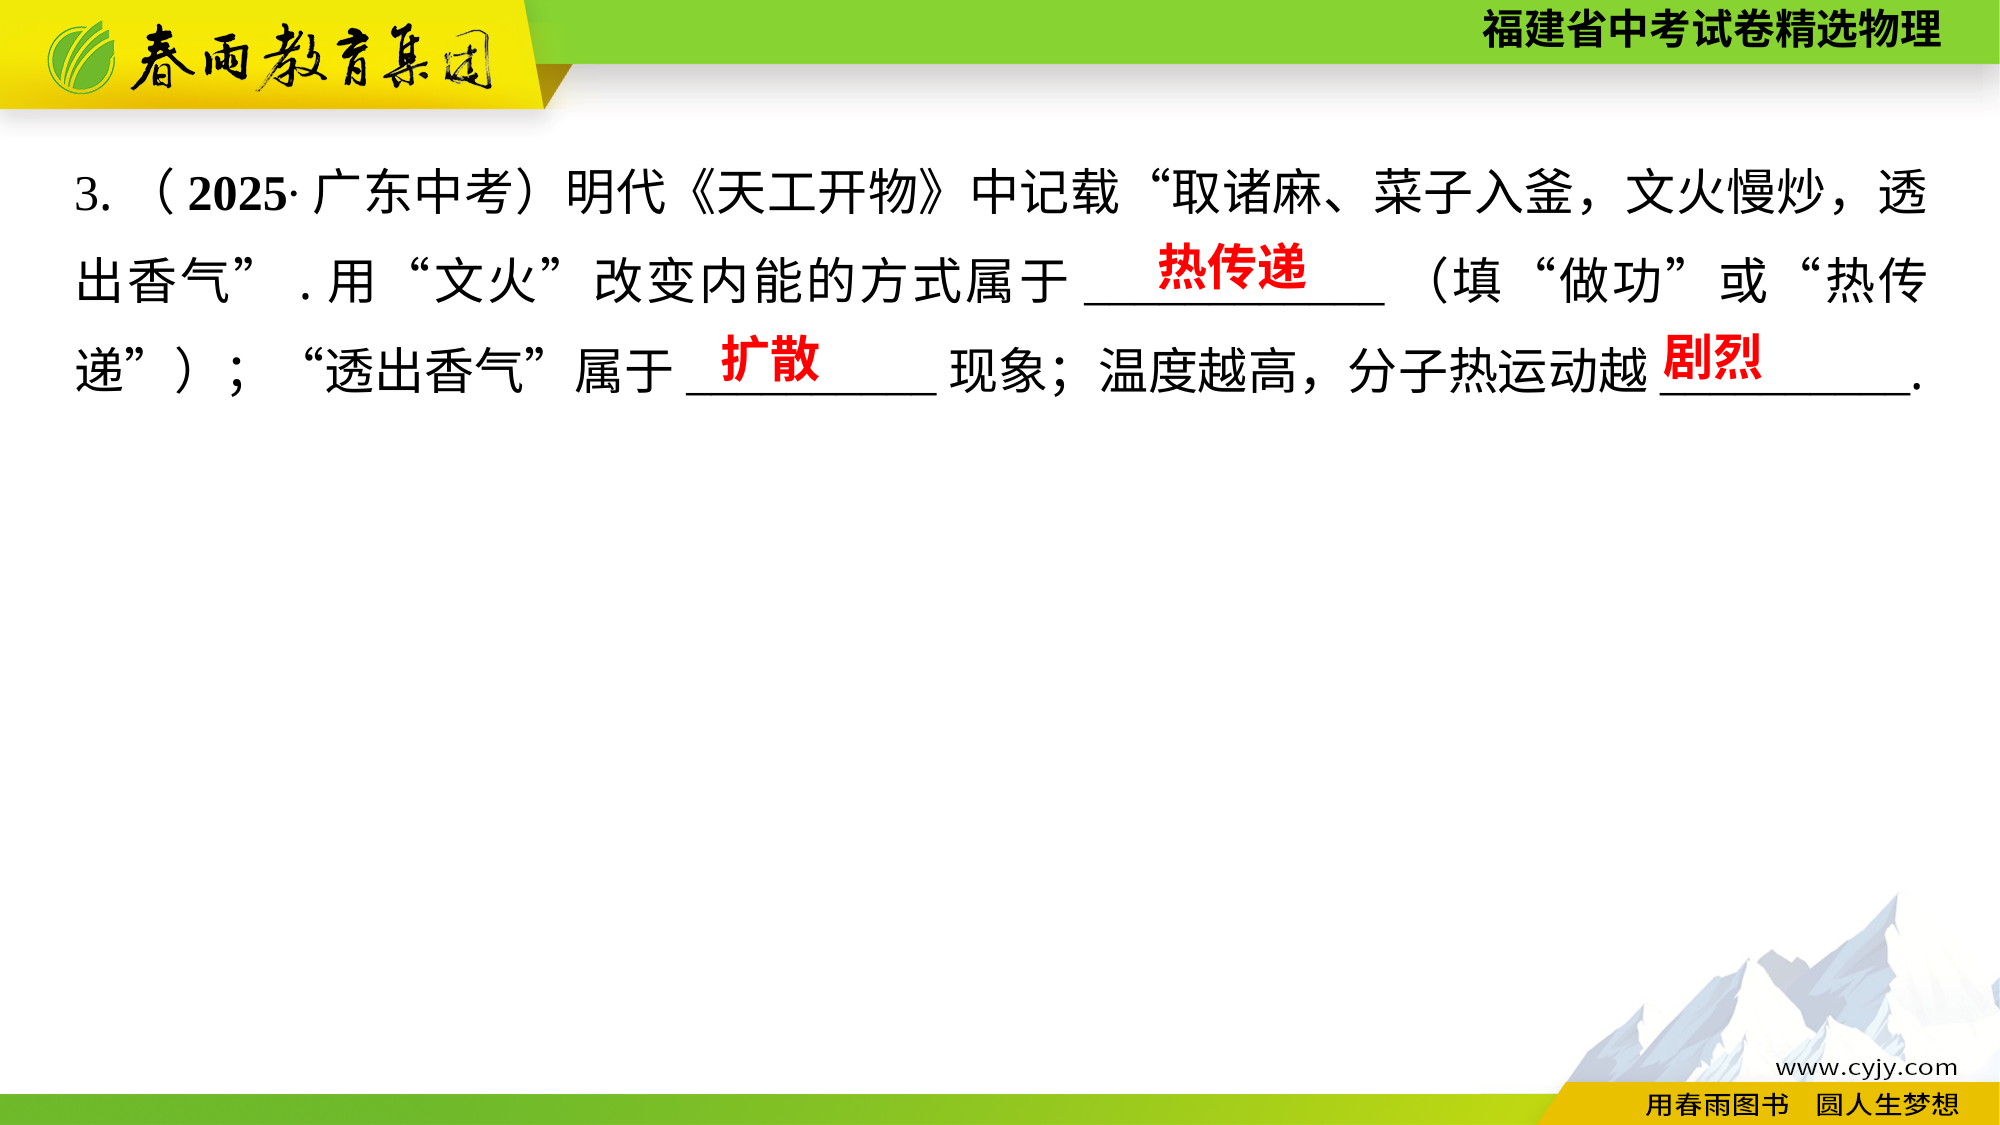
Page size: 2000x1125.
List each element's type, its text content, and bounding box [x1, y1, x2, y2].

list 3.（2025∙广东中考）明代《天工开物》中记载“取诸麻、菜子入釜，文火慢炒，透出香气”.用“文火”改变内能的方式属于____________（填“做功”或“热传递”）；“透出香气”属于__________现象；温度越高，分子热运动越__________. [59, 122, 1944, 399]
text_box 扩散 [705, 319, 836, 395]
picture [0, 0, 2000, 1125]
text_box 剧烈 [1648, 318, 1779, 393]
text_box 热传递 [1142, 228, 1323, 303]
